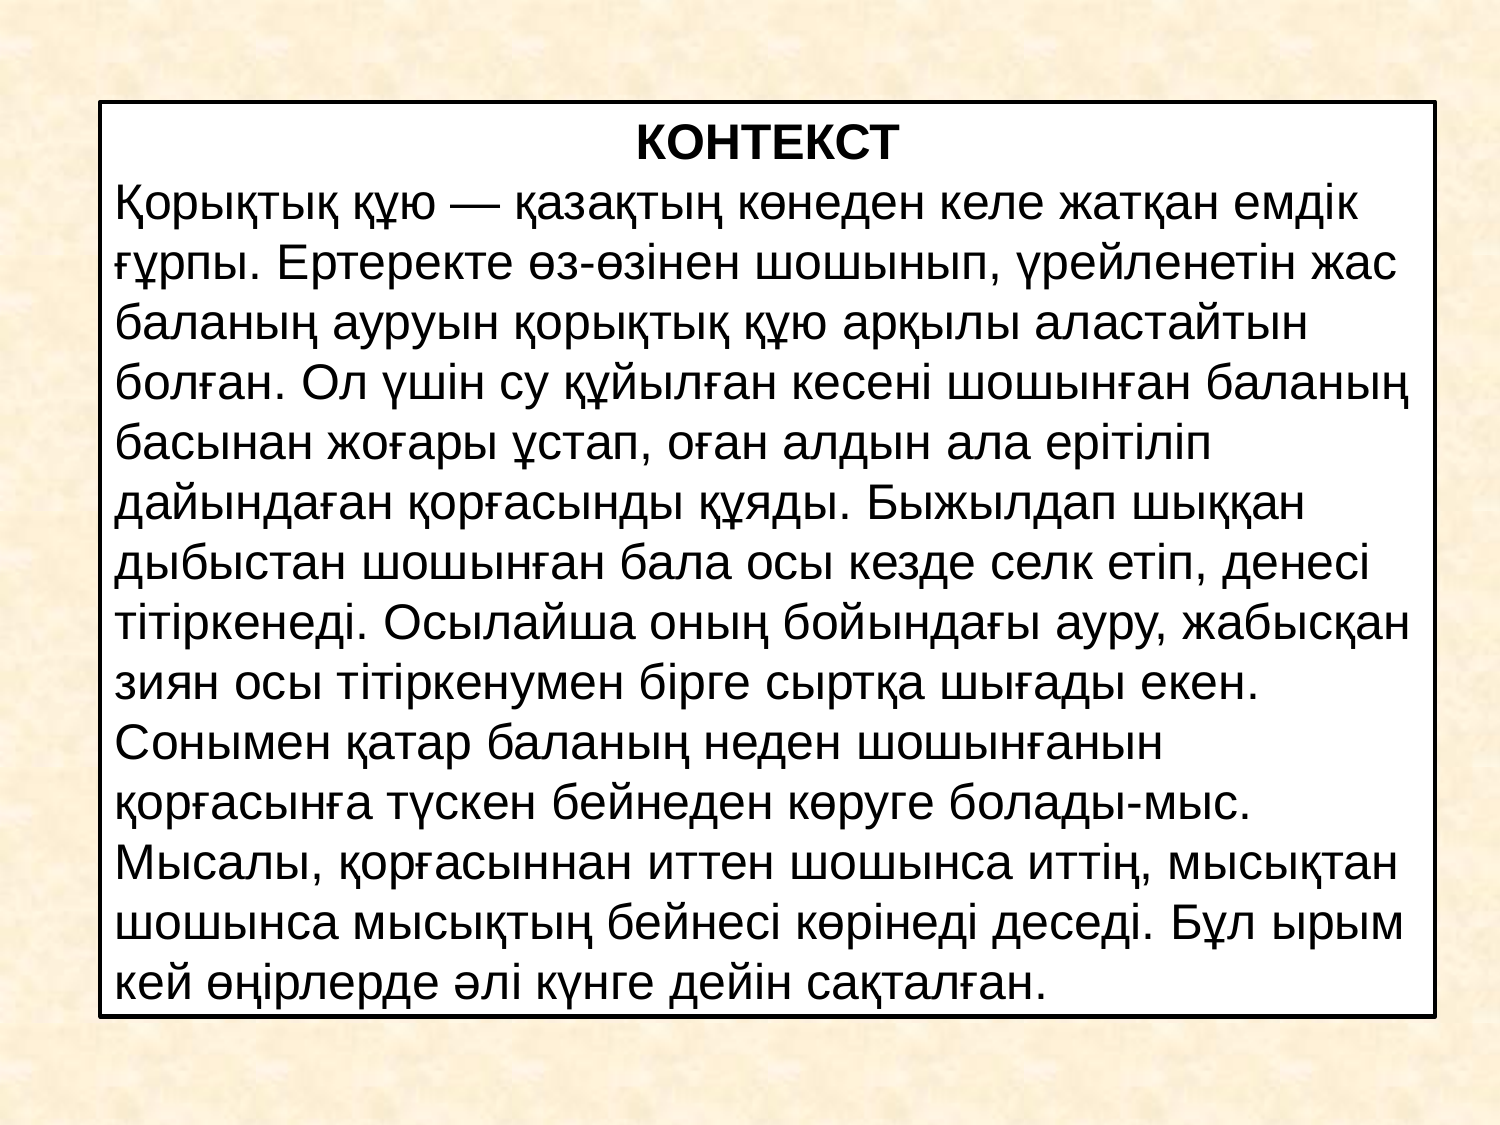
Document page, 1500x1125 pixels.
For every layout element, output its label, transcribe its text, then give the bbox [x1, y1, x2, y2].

text_box КОНТЕКСТ Қорықтық құю — қазақтың көнеден келе жатқан емдік ғұрпы. Ертеректе өз-өзінен шошынып, үрейленетін жас баланың ауруын қорықтық құю арқылы аластайтын болған. Ол үшін су құйылған кесені шошынған баланың басынан жоғары ұстап, оған алдын ала ерітіліп дайындаған қорғасынды құяды. Быжылдап шыққан дыбыстан шошынған бала осы кезде селк етіп, денесі тітіркенеді. Осылайша оның бойындағы ауру, жабысқан зиян осы тітіркенумен бірге сыртқа шығады екен. Сонымен қатар баланың неден шошынғанын қорғасынға түскен бейнеден көруге болады-мыс. Мысалы, қорғасыннан иттен шошынса иттің, мысықтан шошынса мысықтың бейнесі көрінеді деседі. Бұл ырым кей өңірлерде әлі күнге дейін сақталған. [98, 100, 1437, 1019]
picture [0, 0, 1500, 1125]
